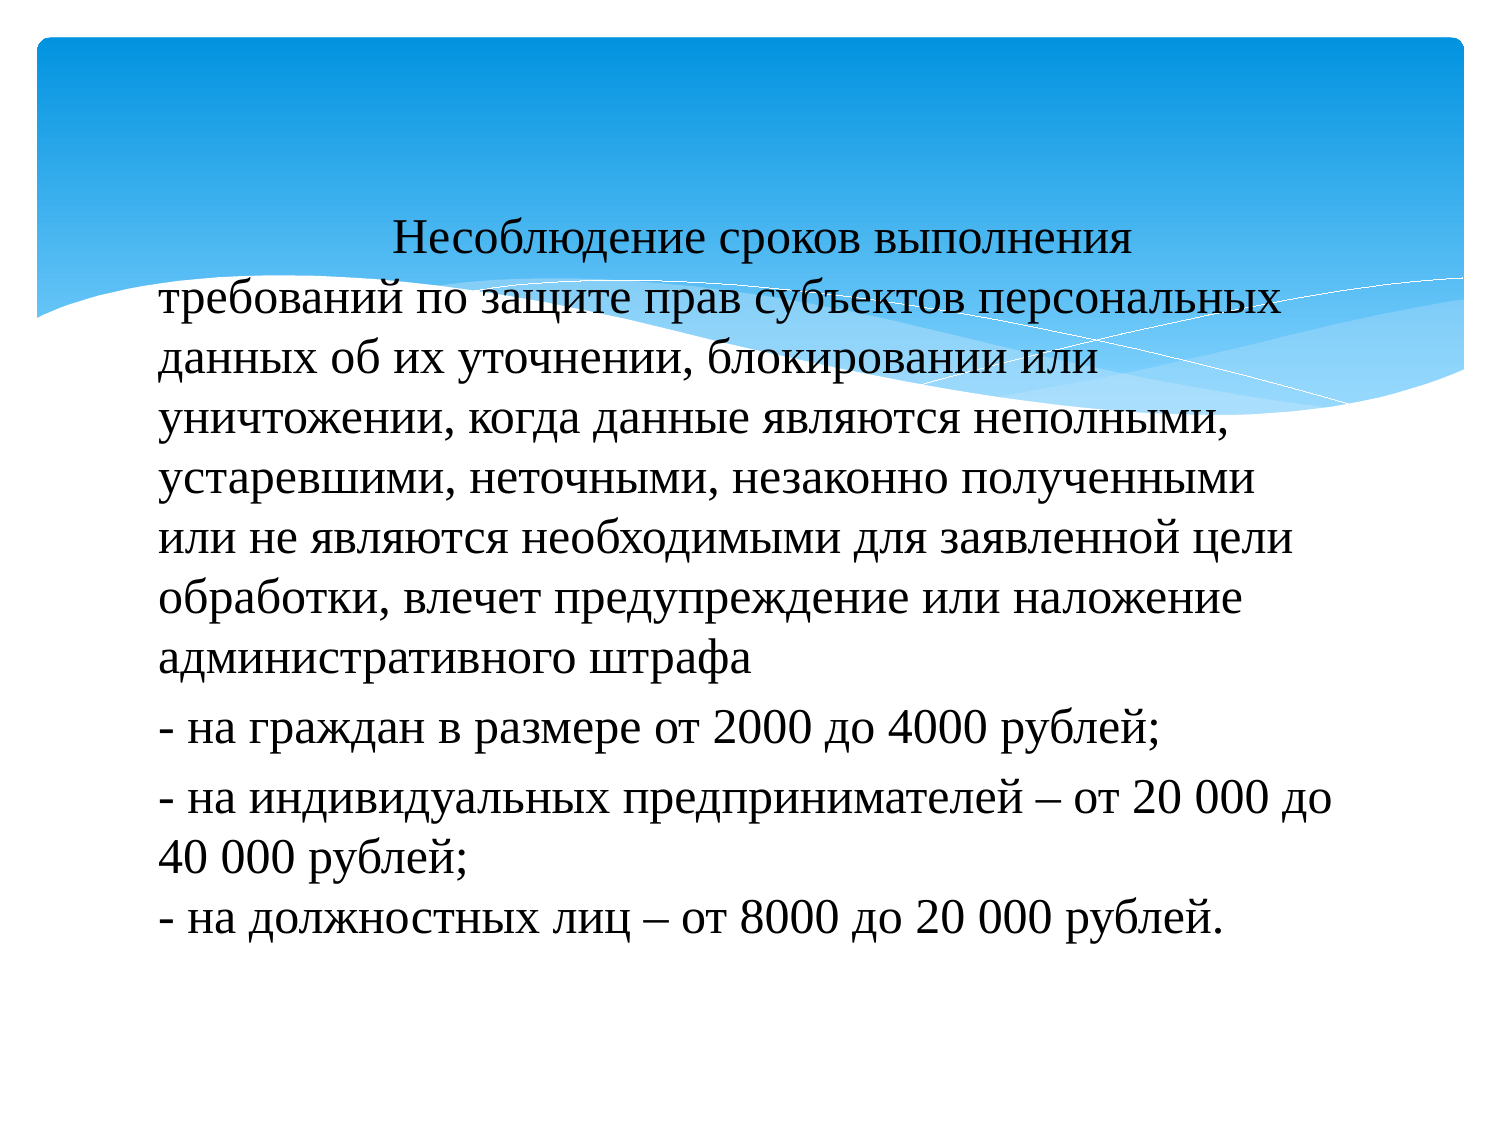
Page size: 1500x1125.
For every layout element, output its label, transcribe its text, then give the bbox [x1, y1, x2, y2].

list Несоблюдение сроков выполнения требований по защите прав субъектов персональных данных об их уточнении, блокировании или уничтожении, когда данные являются неполными, устаревшими, неточными, незаконно полученными или не являются необходимыми для заявленной цели обработки, влечет предупреждение или наложение административного штрафа - на граждан в размере от 2000 до 4000 рублей; - на индивидуальных предпринимателей – от 20 000 до 40 000 рублей; - на должностных лиц – от 8000 до 20 000 рублей. [143, 196, 1359, 1005]
